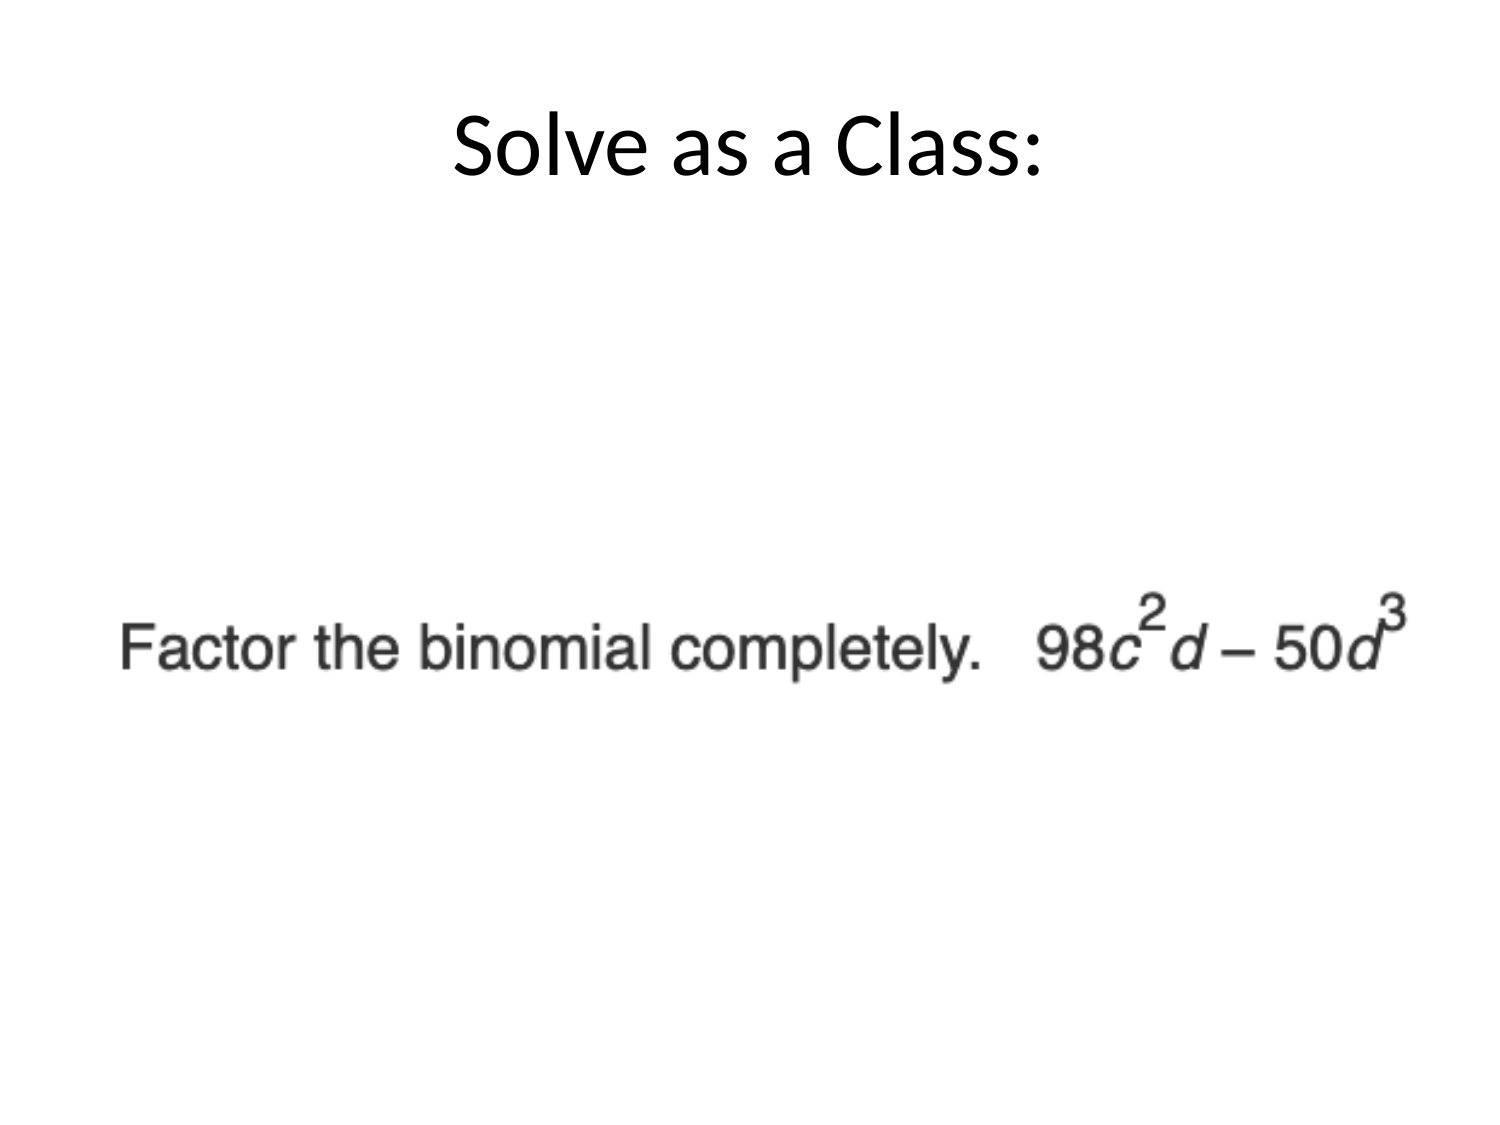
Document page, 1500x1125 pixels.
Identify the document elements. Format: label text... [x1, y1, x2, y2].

title Solve as a Class: [75, 45, 1425, 233]
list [74, 262, 1426, 1006]
